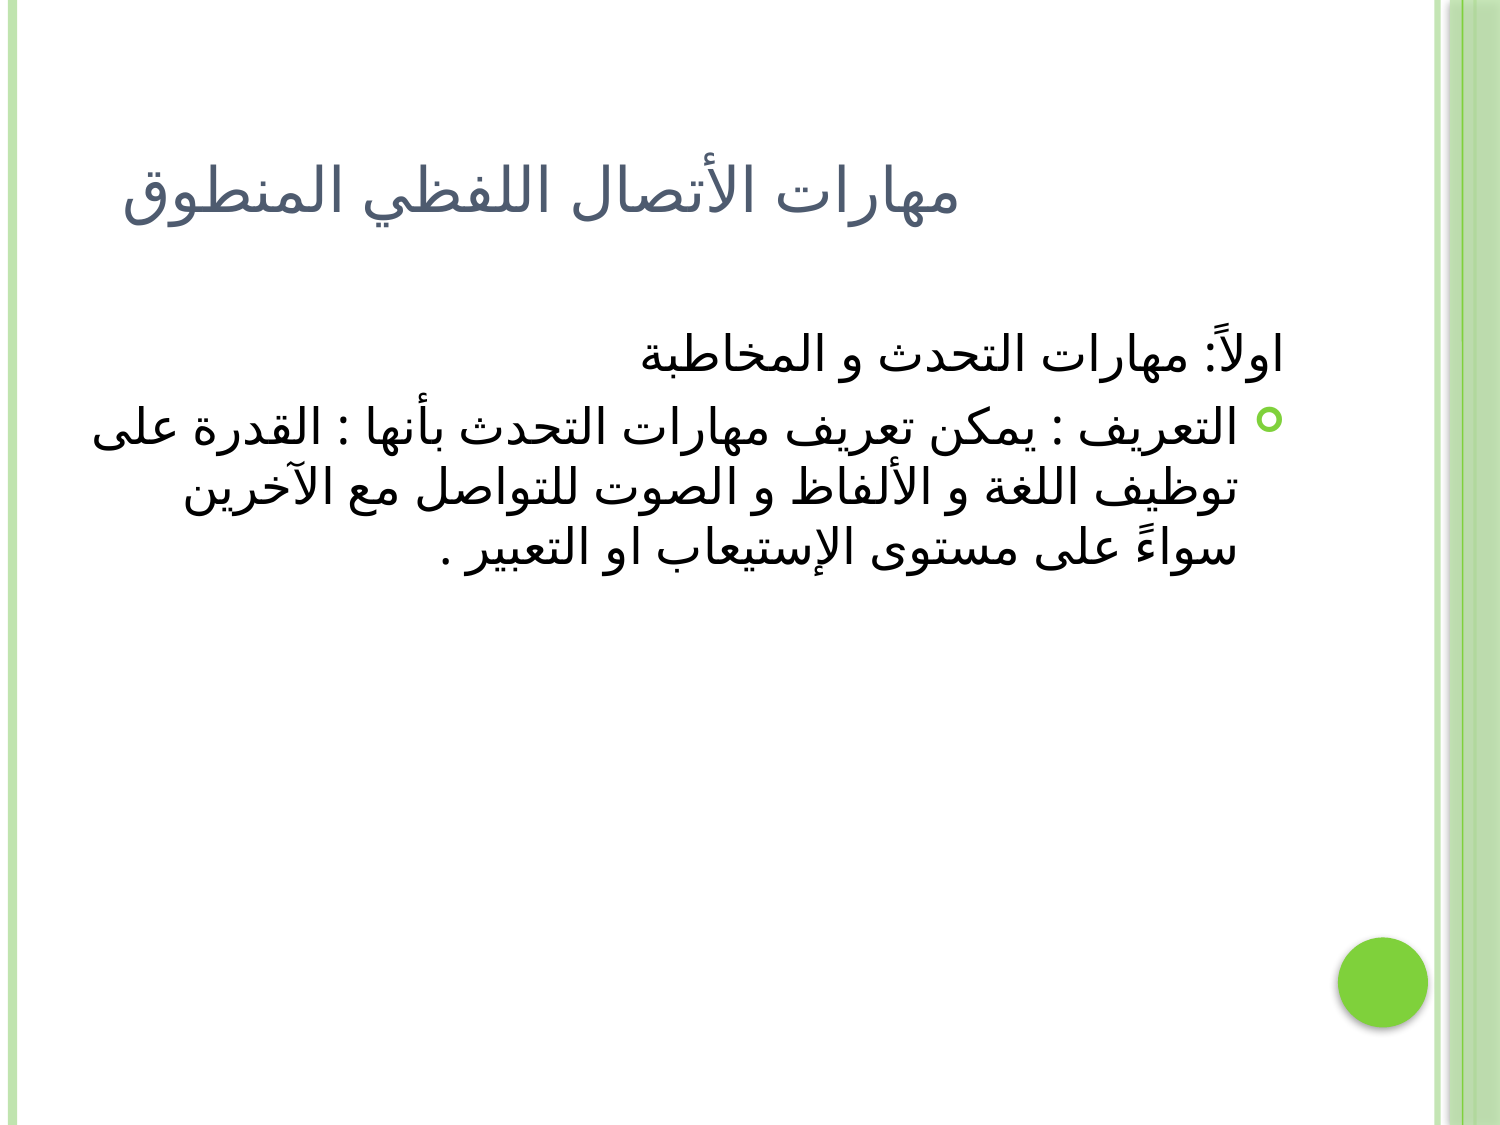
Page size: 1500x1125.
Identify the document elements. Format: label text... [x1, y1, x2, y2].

title مهارات الأتصال اللفظي المنطوق [75, 45, 1300, 233]
list اولاً: مهارات التحدث و المخاطبة التعريف : يمكن تعريف مهارات التحدث بأنها : القدرة على توظيف اللغة و الألفاظ و الصوت للتواصل مع الآخرين سواءً على مستوى الإستيعاب او التعبير . [75, 314, 1300, 1062]
